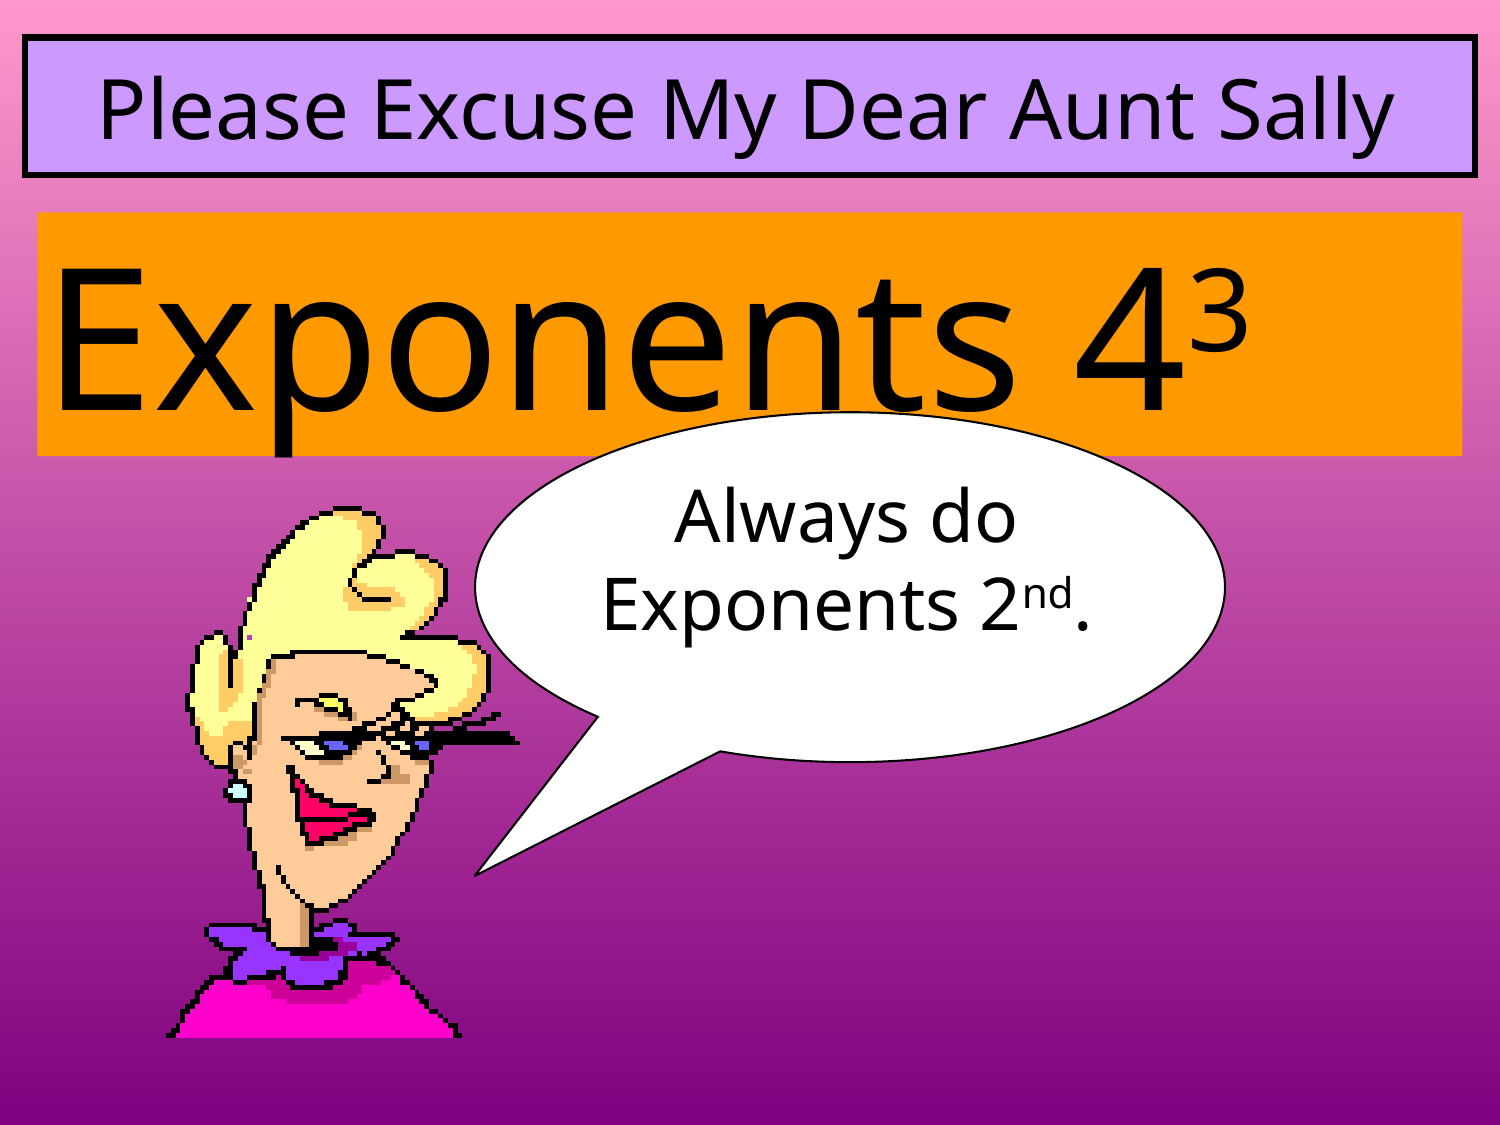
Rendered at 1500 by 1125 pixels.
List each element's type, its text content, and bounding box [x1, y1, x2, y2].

text_box Exponents 43 [37, 212, 1463, 457]
picture [114, 449, 525, 1038]
title Please Excuse My Dear Aunt Sally [24, 37, 1475, 175]
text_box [474, 411, 1226, 877]
